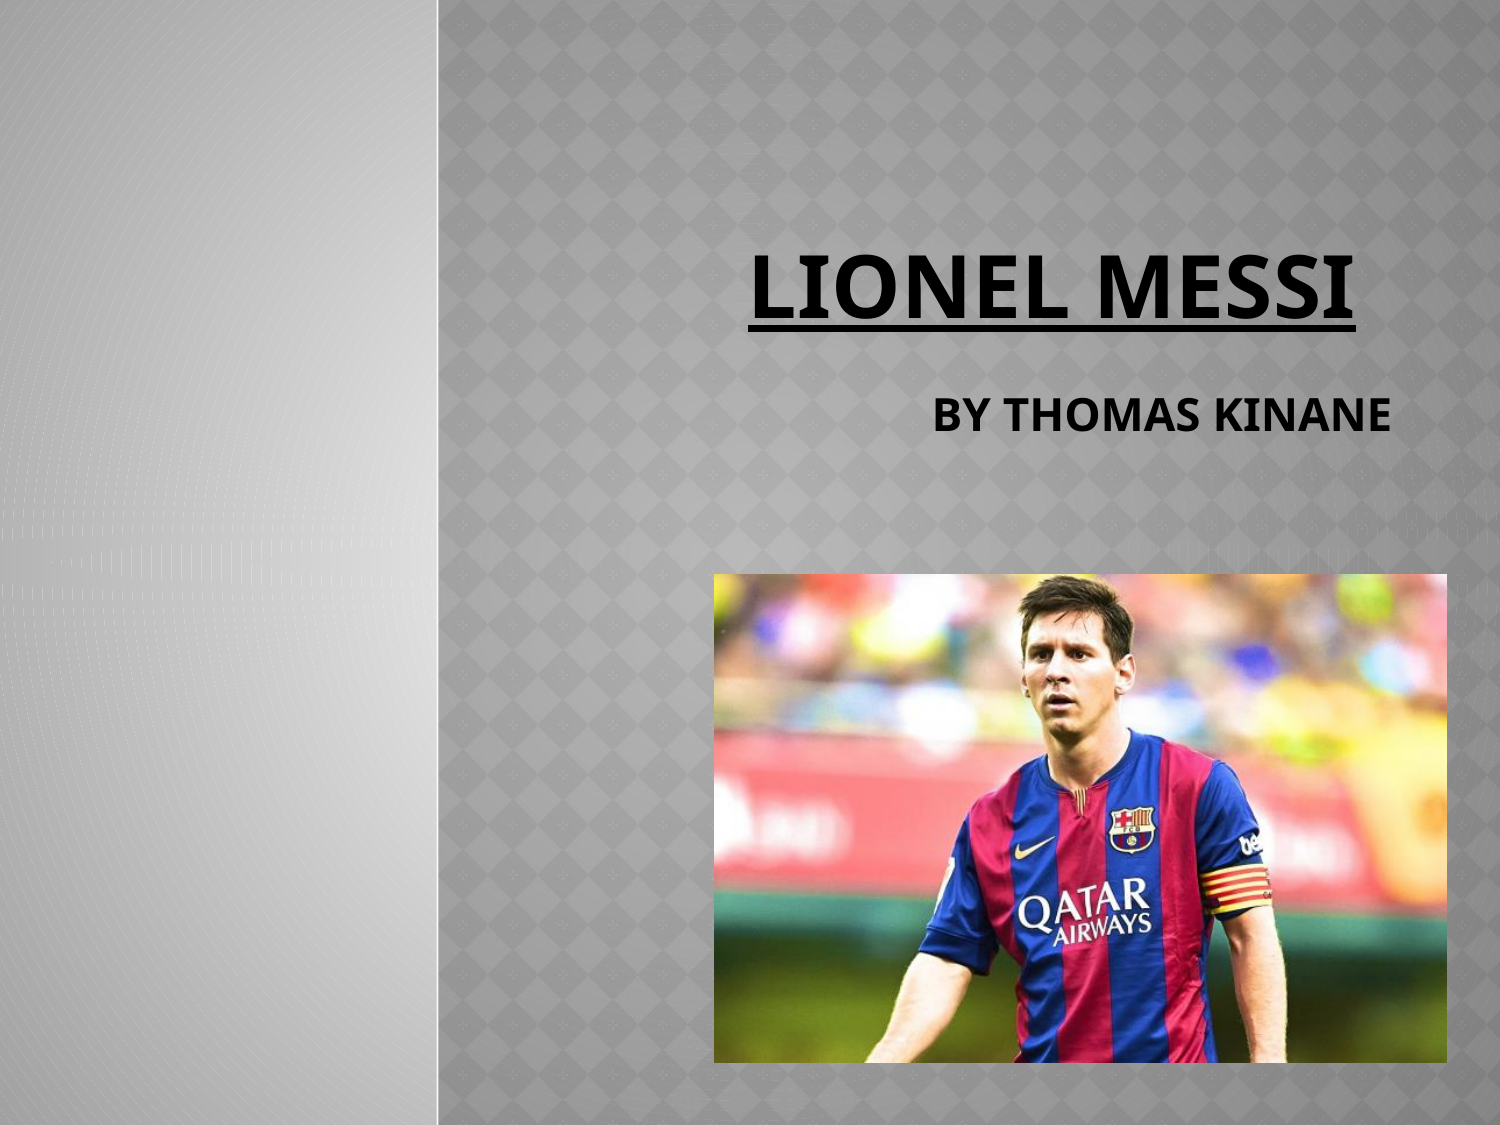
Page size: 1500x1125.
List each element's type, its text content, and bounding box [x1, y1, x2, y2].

picture [714, 573, 1448, 1063]
subtitle BY THOMAS KINANE [561, 385, 1401, 566]
title LIONEL MESSI [525, 0, 1364, 337]
